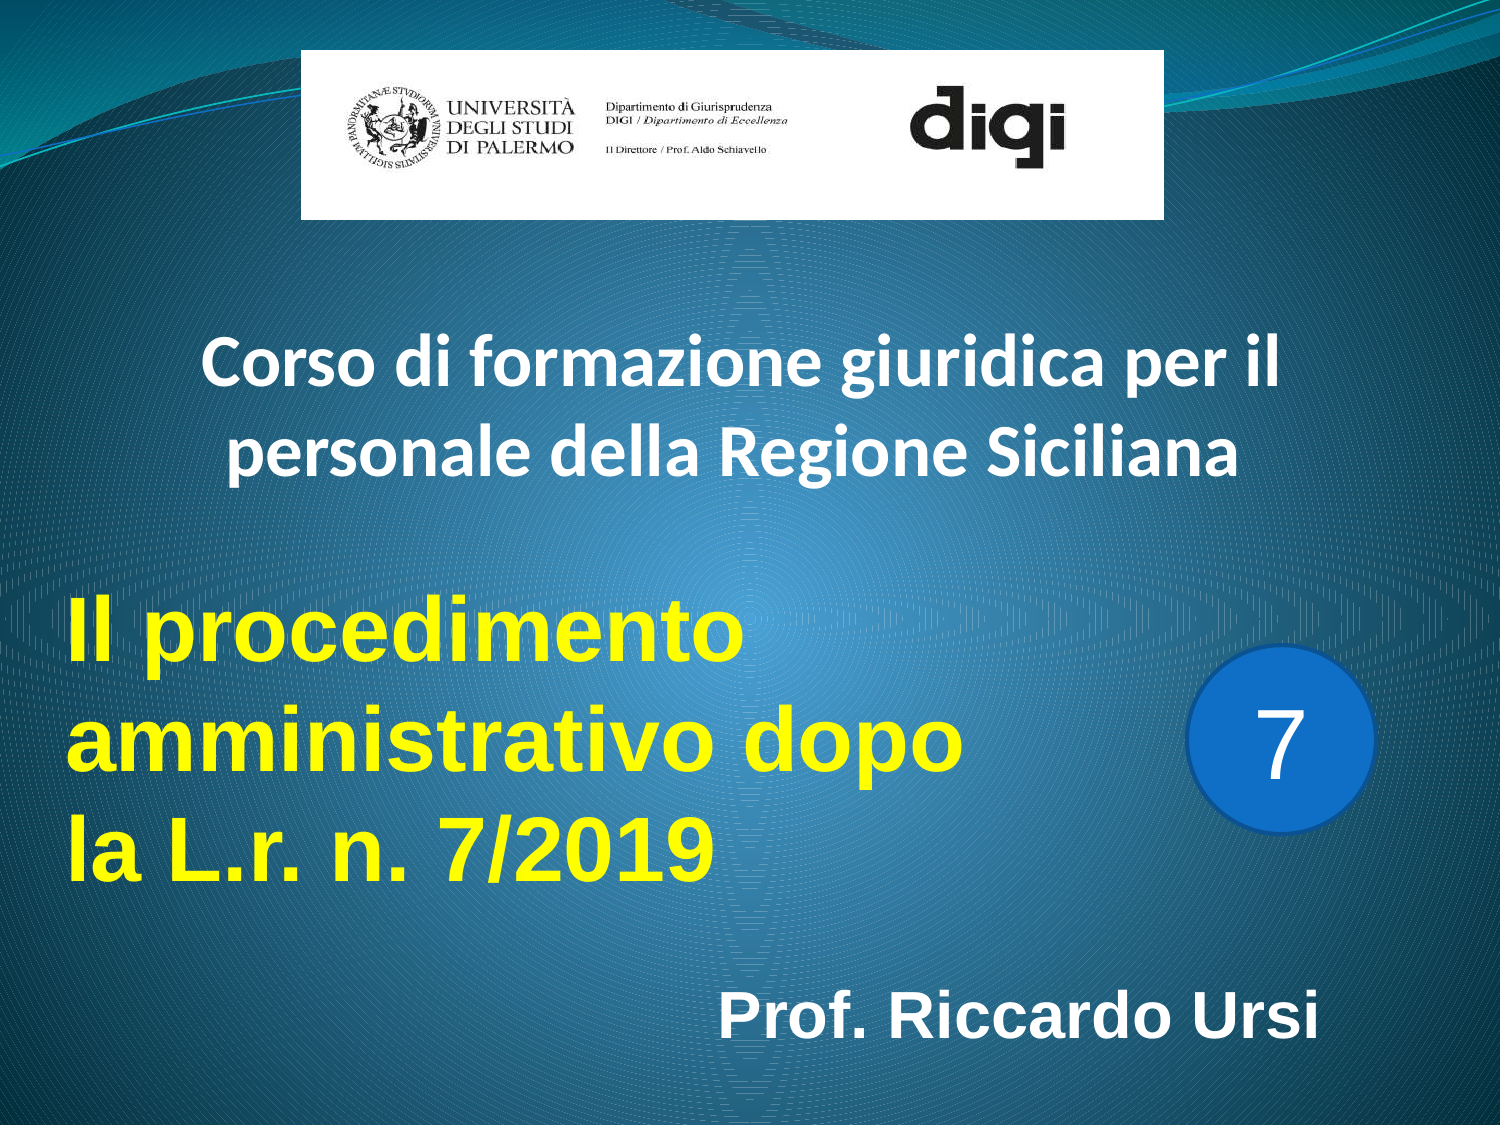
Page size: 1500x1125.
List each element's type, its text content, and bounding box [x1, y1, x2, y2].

picture [300, 50, 1164, 221]
text_box 7 [1184, 643, 1379, 837]
text_box Prof. Riccardo Ursi [702, 964, 1412, 1059]
title Corso di formazione giuridica per il personale della Regione Siciliana [99, 292, 1388, 492]
subtitle Il procedimento amministrativo dopo la L.r. n. 7/2019 [64, 562, 1395, 998]
